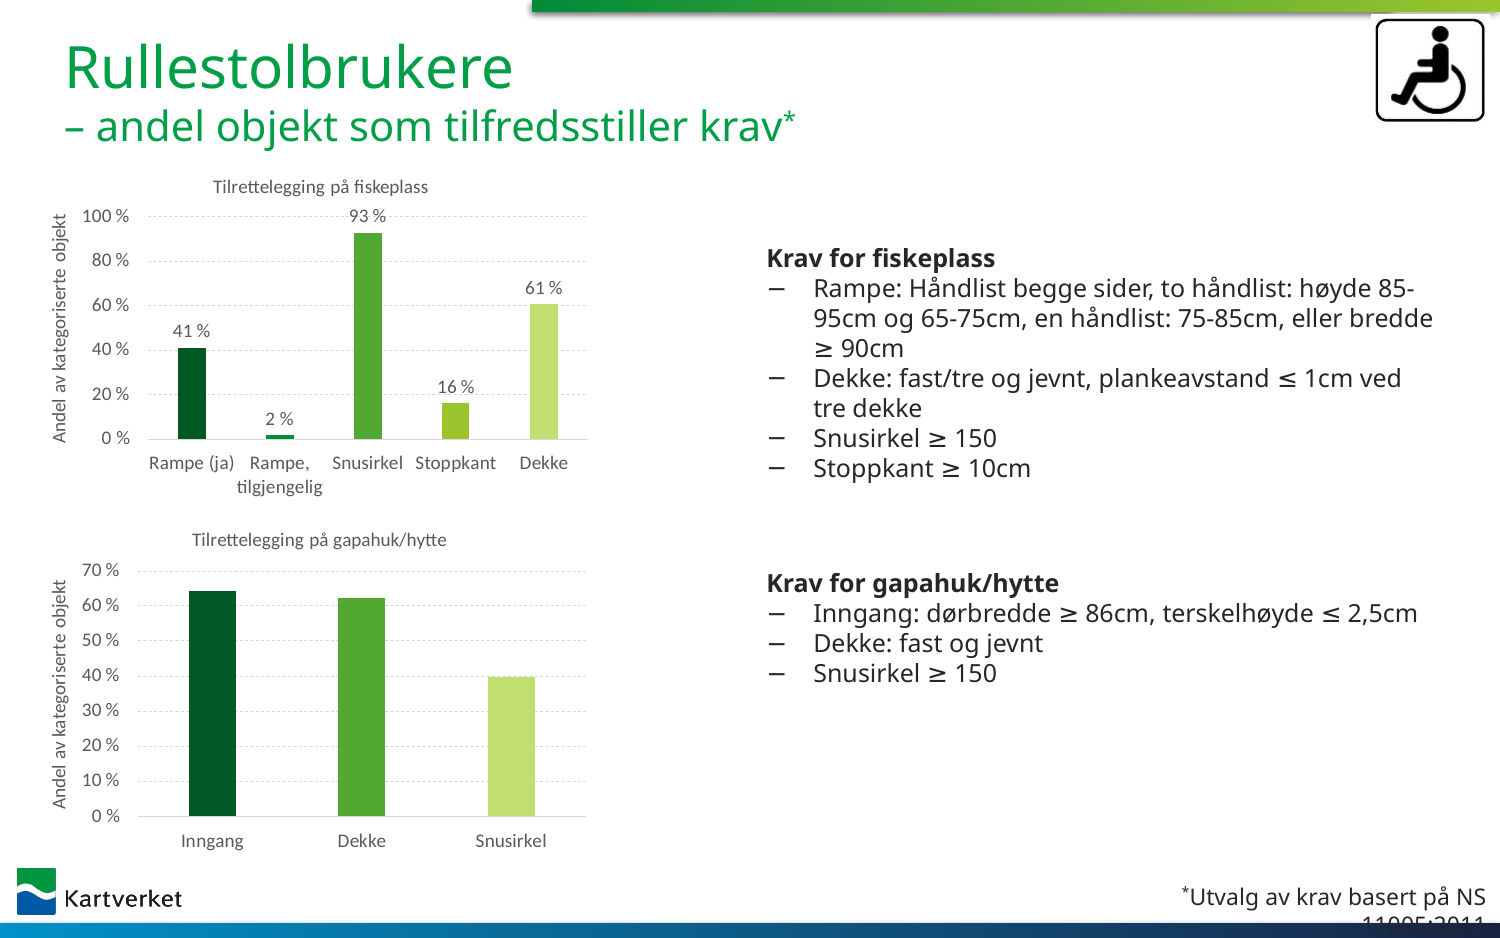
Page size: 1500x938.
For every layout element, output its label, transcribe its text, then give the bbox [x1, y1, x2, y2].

picture [41, 166, 599, 505]
text_box Rullestolbrukere – andel objekt som tilfredsstiller krav* [49, 29, 1431, 158]
text_box *Utvalg av krav basert på NS 11005:2011 [1068, 873, 1500, 938]
picture [41, 520, 597, 859]
picture [1371, 13, 1491, 127]
text_box Krav for fiskeplass Rampe: Håndlist begge sider, to håndlist: høyde 85-95cm og 65-75cm, en håndlist: 75-85cm, eller bredde ≥ 90cm Dekke: fast/tre og jevnt, plankeavstand ≤ 1cm ved tre dekke Snusirkel ≥ 150 Stoppkant ≥ 10cm [751, 235, 1452, 490]
text_box Krav for gapahuk/hytte Inngang: dørbredde ≥ 86cm, terskelhøyde ≤ 2,5cm Dekke: fast og jevnt Snusirkel ≥ 150 [751, 560, 1452, 695]
